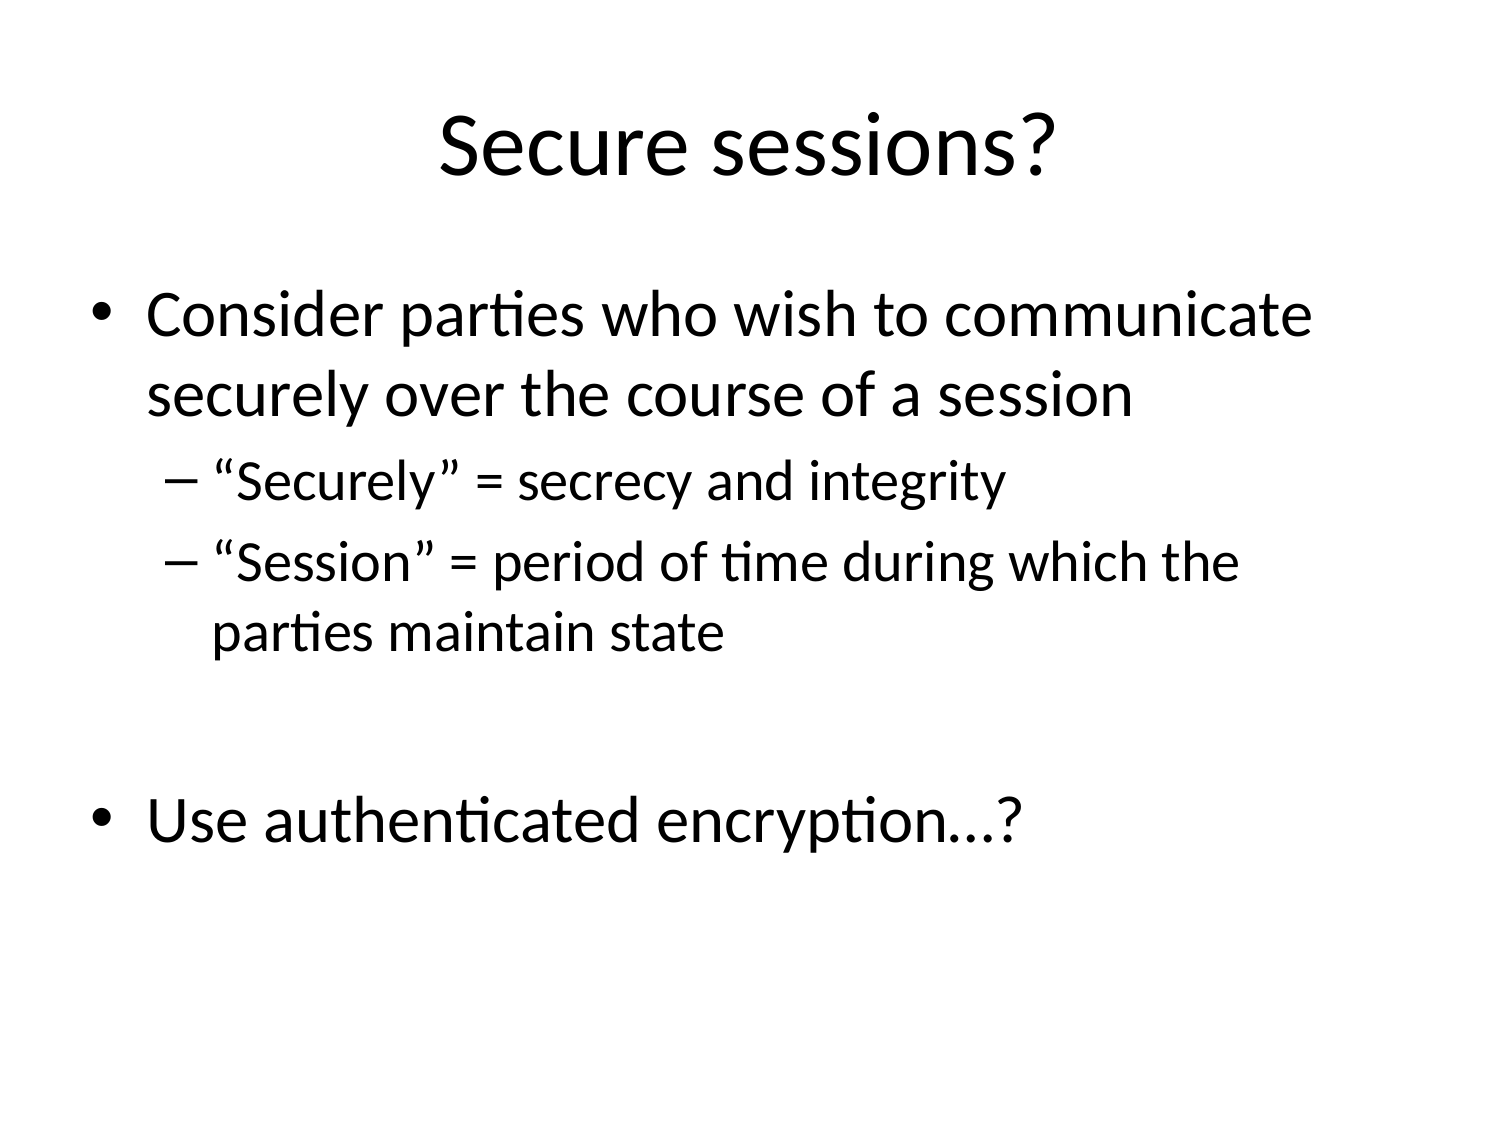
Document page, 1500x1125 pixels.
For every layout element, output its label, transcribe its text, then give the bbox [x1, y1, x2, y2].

list Consider parties who wish to communicate securely over the course of a session “Securely” = secrecy and integrity “Session” = period of time during which the parties maintain state Use authenticated encryption…? [75, 262, 1425, 1005]
title Secure sessions? [75, 45, 1425, 233]
